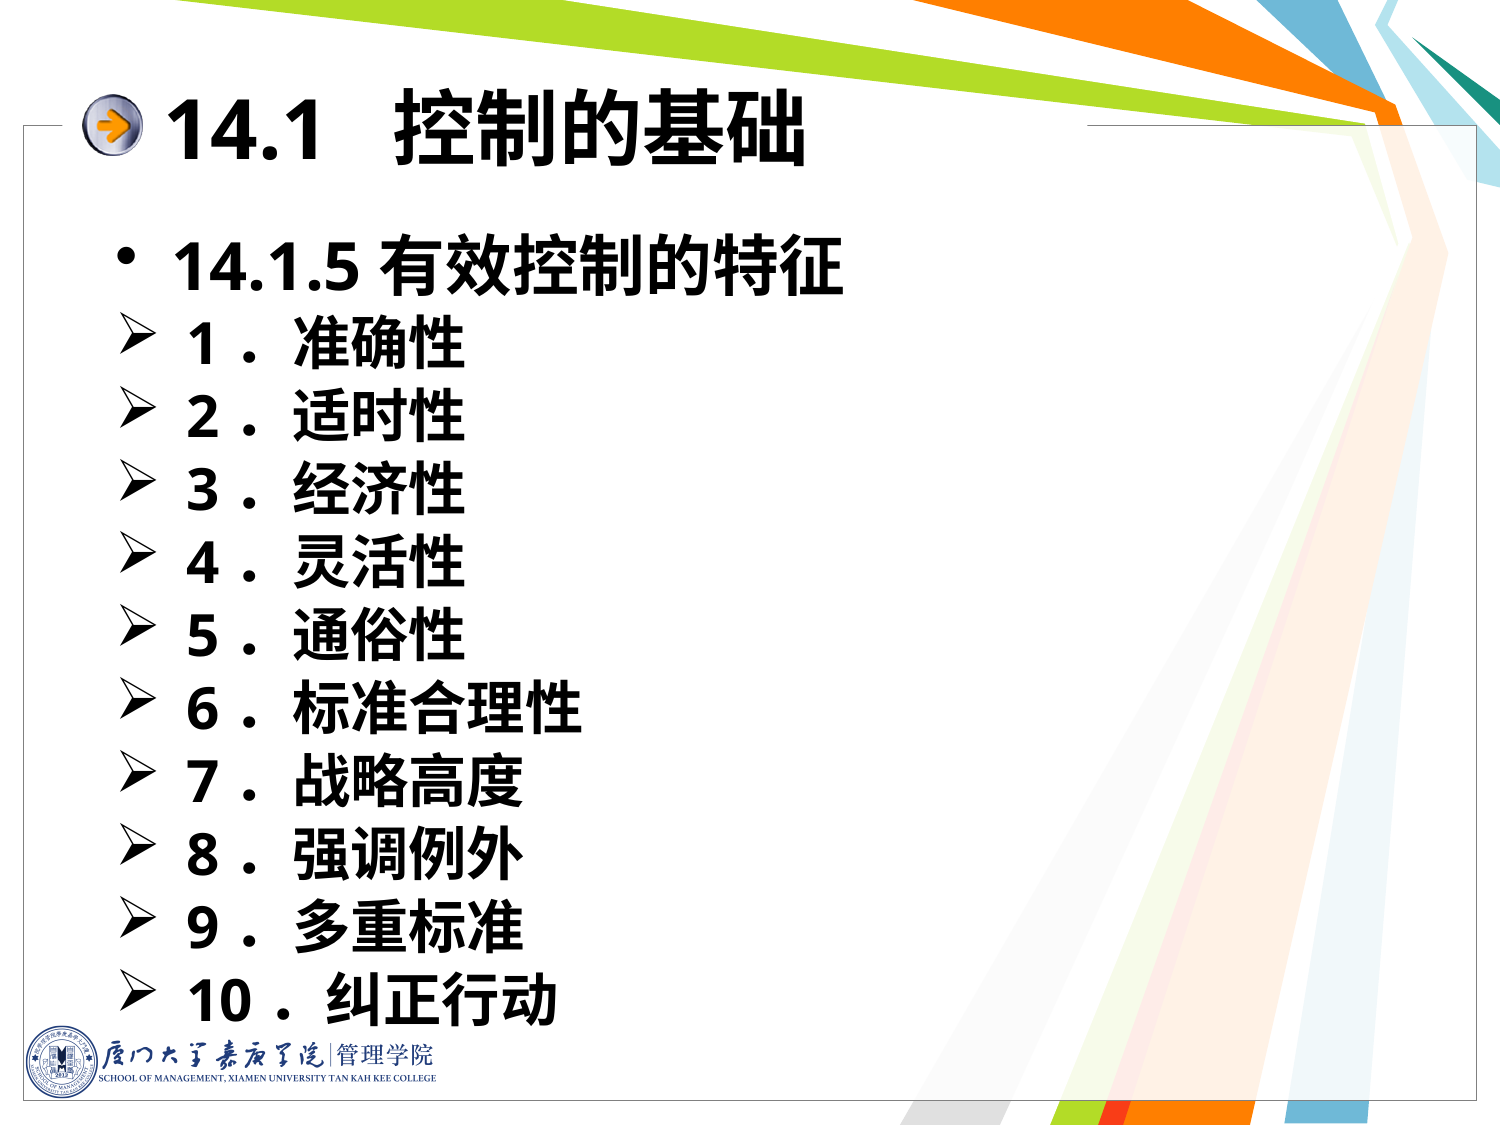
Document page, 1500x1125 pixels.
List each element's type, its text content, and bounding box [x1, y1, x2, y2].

picture [24, 1024, 438, 1100]
picture [82, 94, 143, 156]
title 14.1 控制的基础 [148, 32, 1182, 212]
list 14.1.5有效控制的特征 1．准确性 2．适时性 3．经济性 4．灵活性 5．通俗性 6．标准合理性 7．战略高度 8．强调例外 9．多重标准 10．纠正行动 [100, 212, 1425, 1038]
